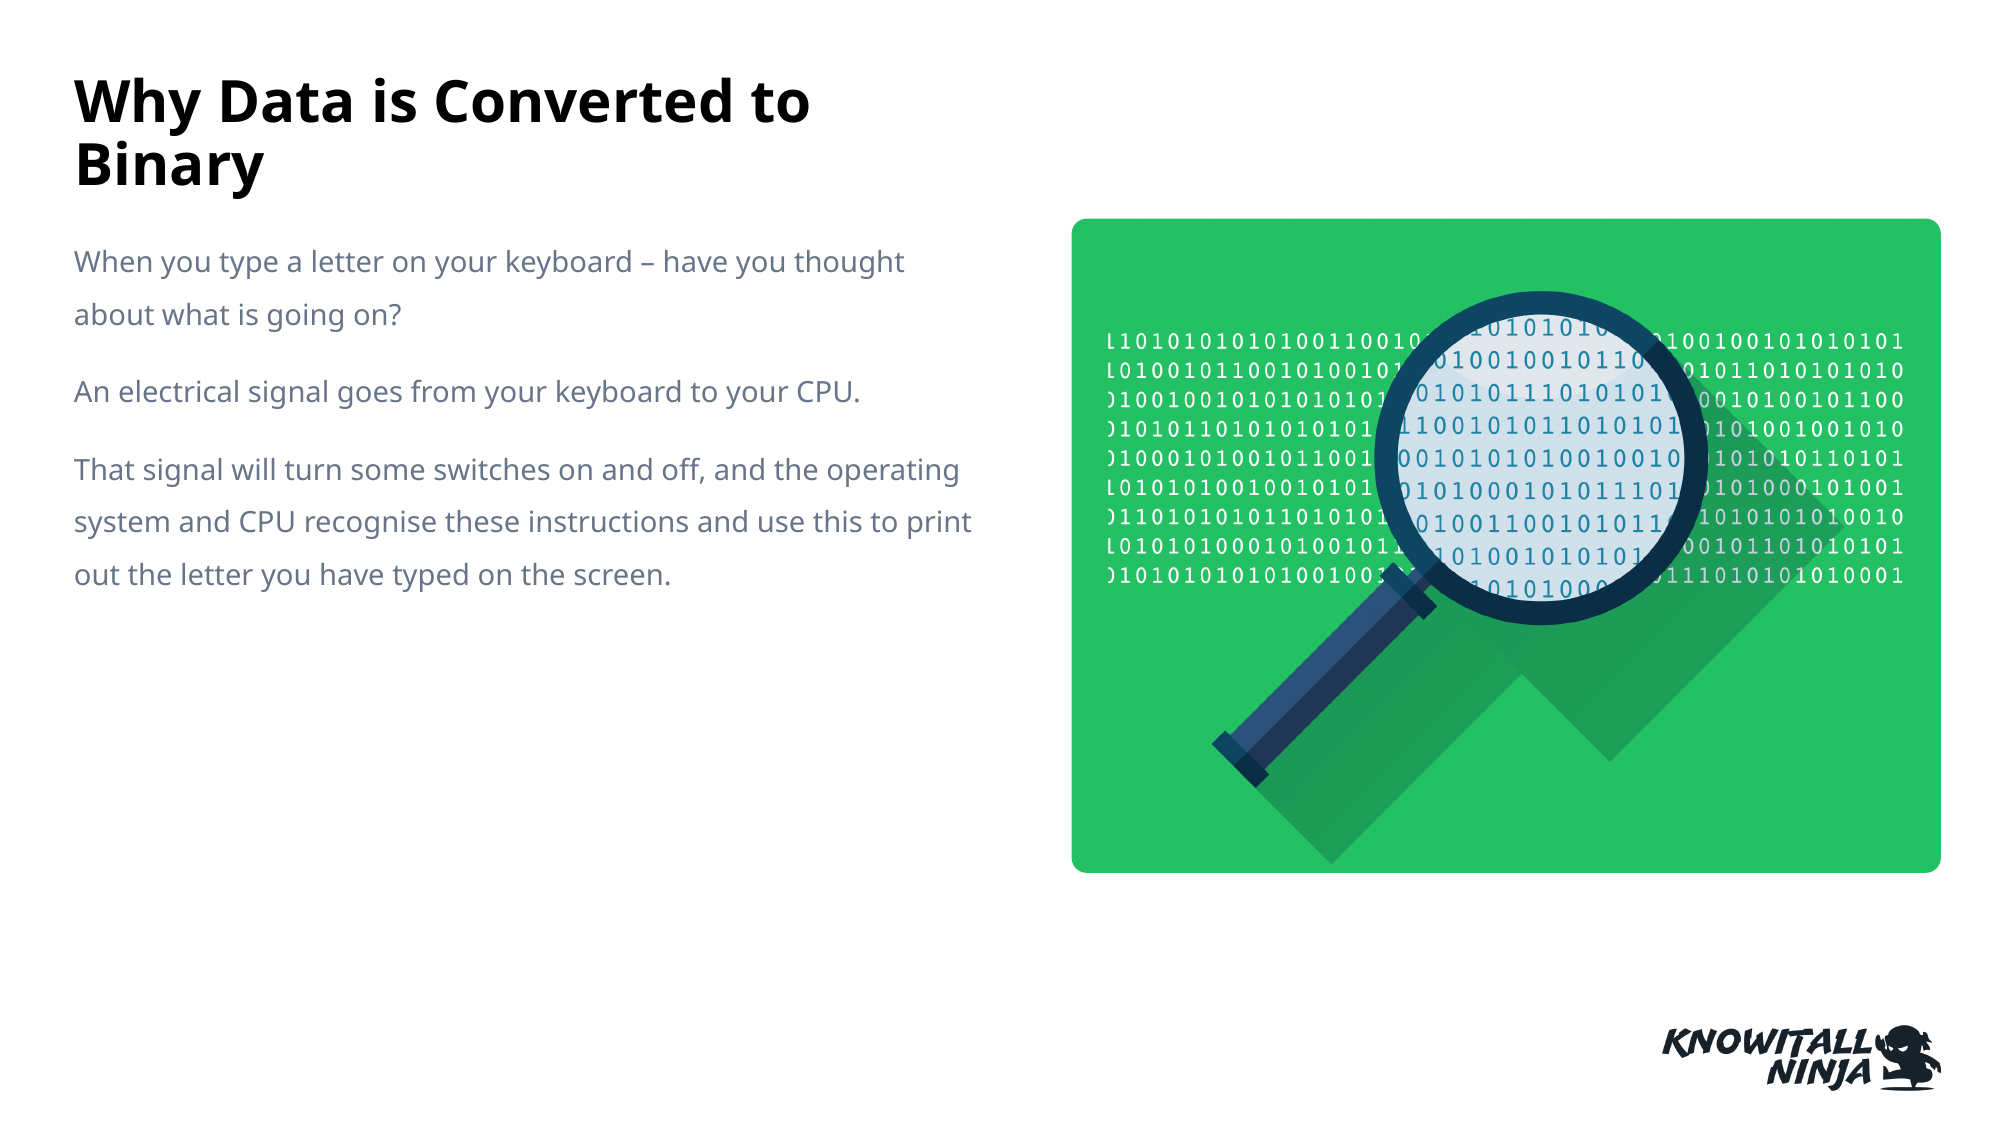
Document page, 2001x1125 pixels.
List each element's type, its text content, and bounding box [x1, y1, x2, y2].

picture [1071, 218, 1942, 874]
list When you type a letter on your keyboard – have you thought about what is going on? An electrical signal goes from your keyboard to your CPU. That signal will turn some switches on and off, and the operating system and CPU recognise these instructions and use this to print out the letter you have typed on the screen. [59, 218, 1000, 1091]
picture [1662, 1025, 1941, 1091]
title Why Data is Converted to Binary [59, 117, 1000, 206]
